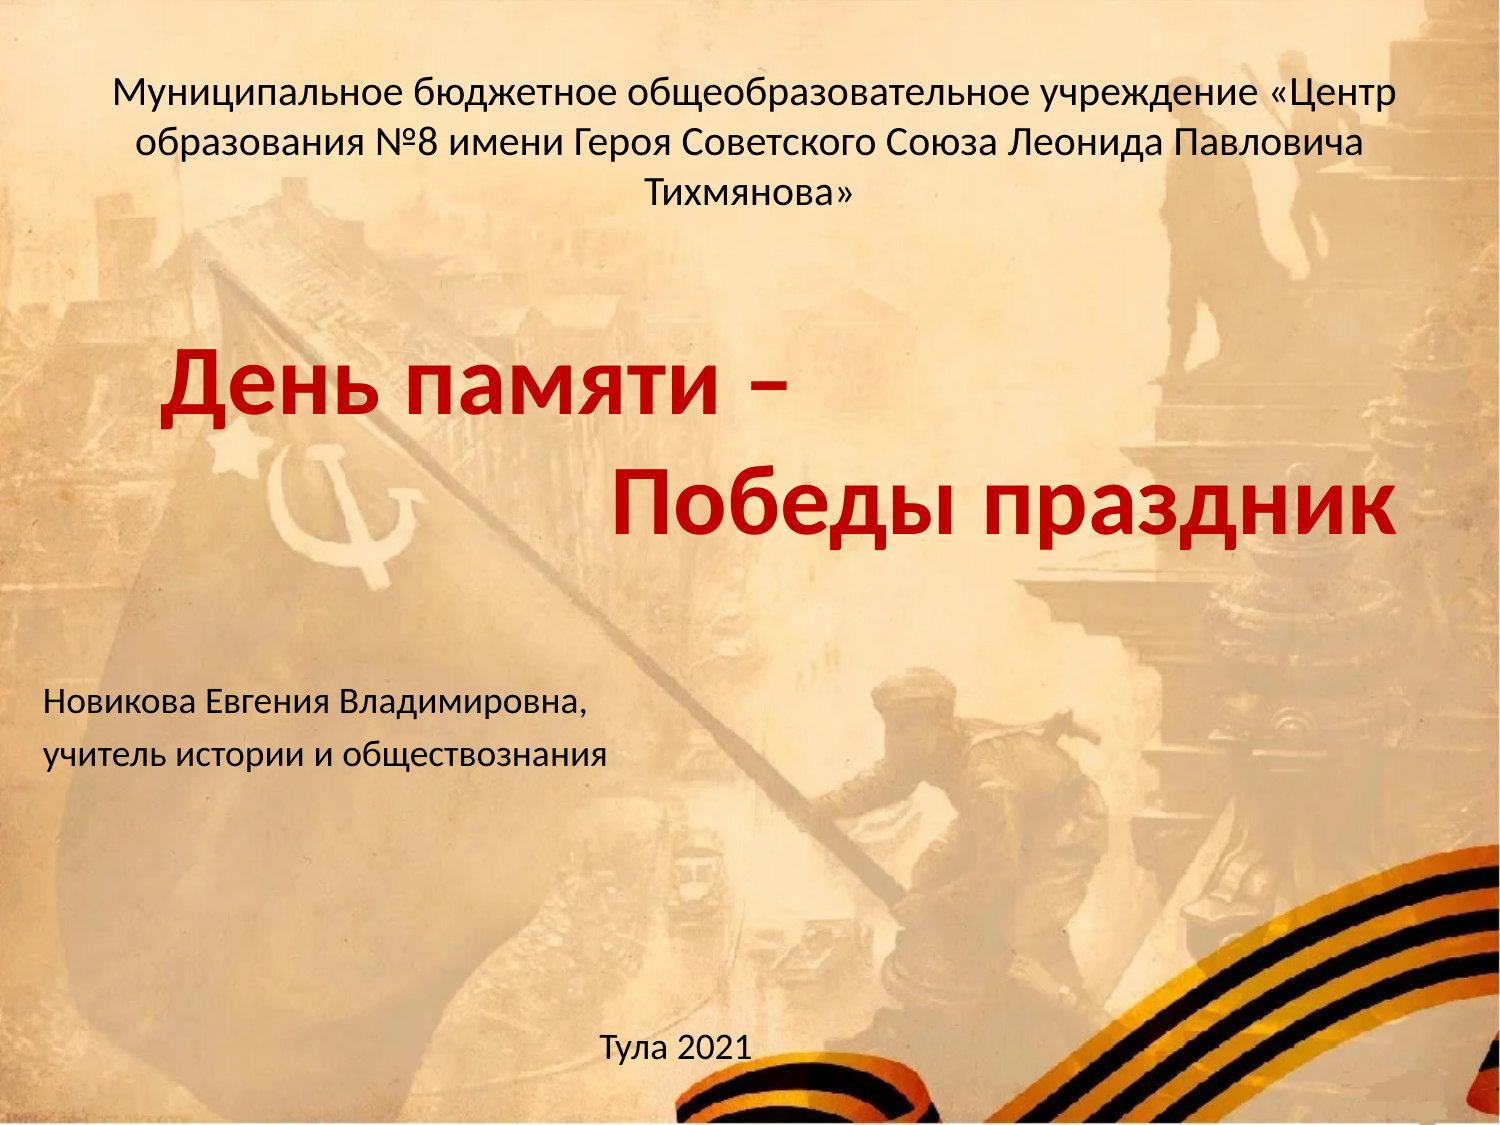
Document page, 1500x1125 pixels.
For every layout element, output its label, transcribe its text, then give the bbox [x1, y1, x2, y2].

text_box Тула 2021 [584, 1014, 821, 1074]
subtitle Новикова Евгения Владимировна, учитель истории и обществознания [27, 668, 750, 1015]
picture [0, 0, 1500, 1125]
text_box Муниципальное бюджетное общеобразовательное учреждение «Центр образования №8 имени Героя Советского Союза Леонида Павловича Тихмянова» [74, 45, 1425, 233]
title День памяти – Победы праздник [145, 314, 1421, 556]
